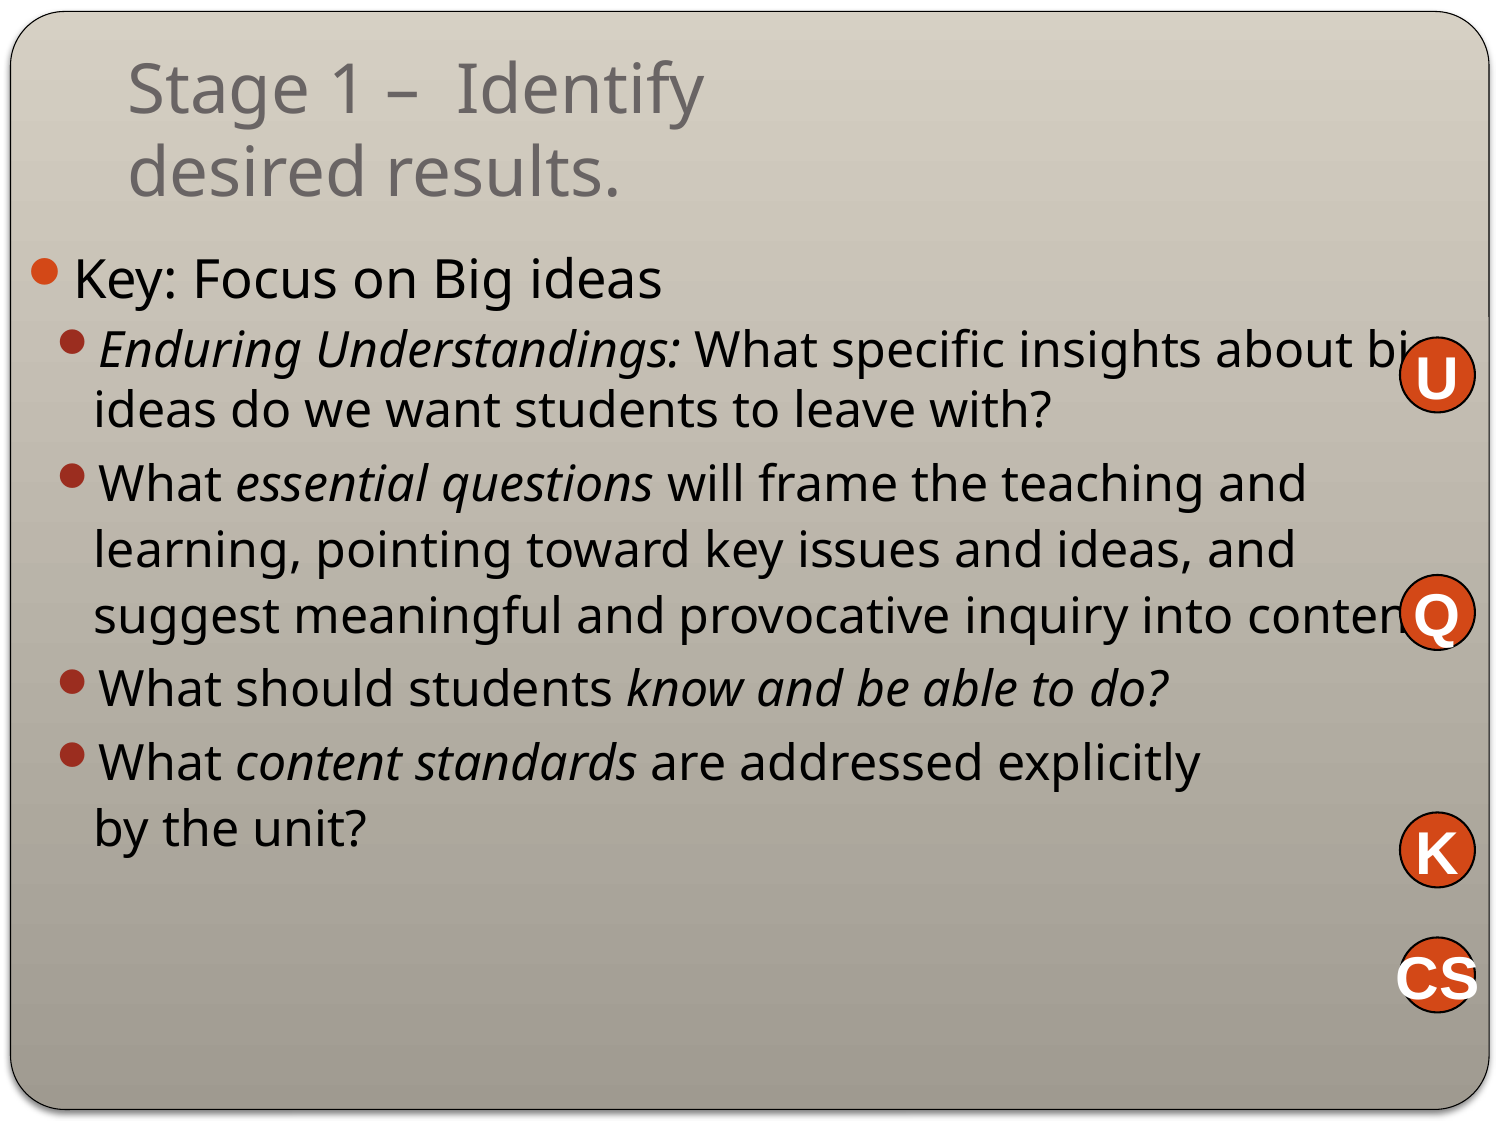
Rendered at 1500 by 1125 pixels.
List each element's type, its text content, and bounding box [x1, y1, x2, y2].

list Key: Focus on Big ideas Enduring Understandings: What specific insights about big ideas do we want students to leave with? What essential questions will frame the teaching and learning, pointing toward key issues and ideas, and suggest meaningful and provocative inquiry into content? What should students know and be able to do? What content standards are addressed explicitly by the unit? [12, 237, 1475, 1038]
text_box U [1399, 337, 1475, 413]
text_box CS [1399, 937, 1475, 1013]
text_box Q [1399, 574, 1475, 650]
text_box K [1399, 812, 1475, 888]
title Stage 1 – Identify desired results. [112, 35, 1361, 225]
